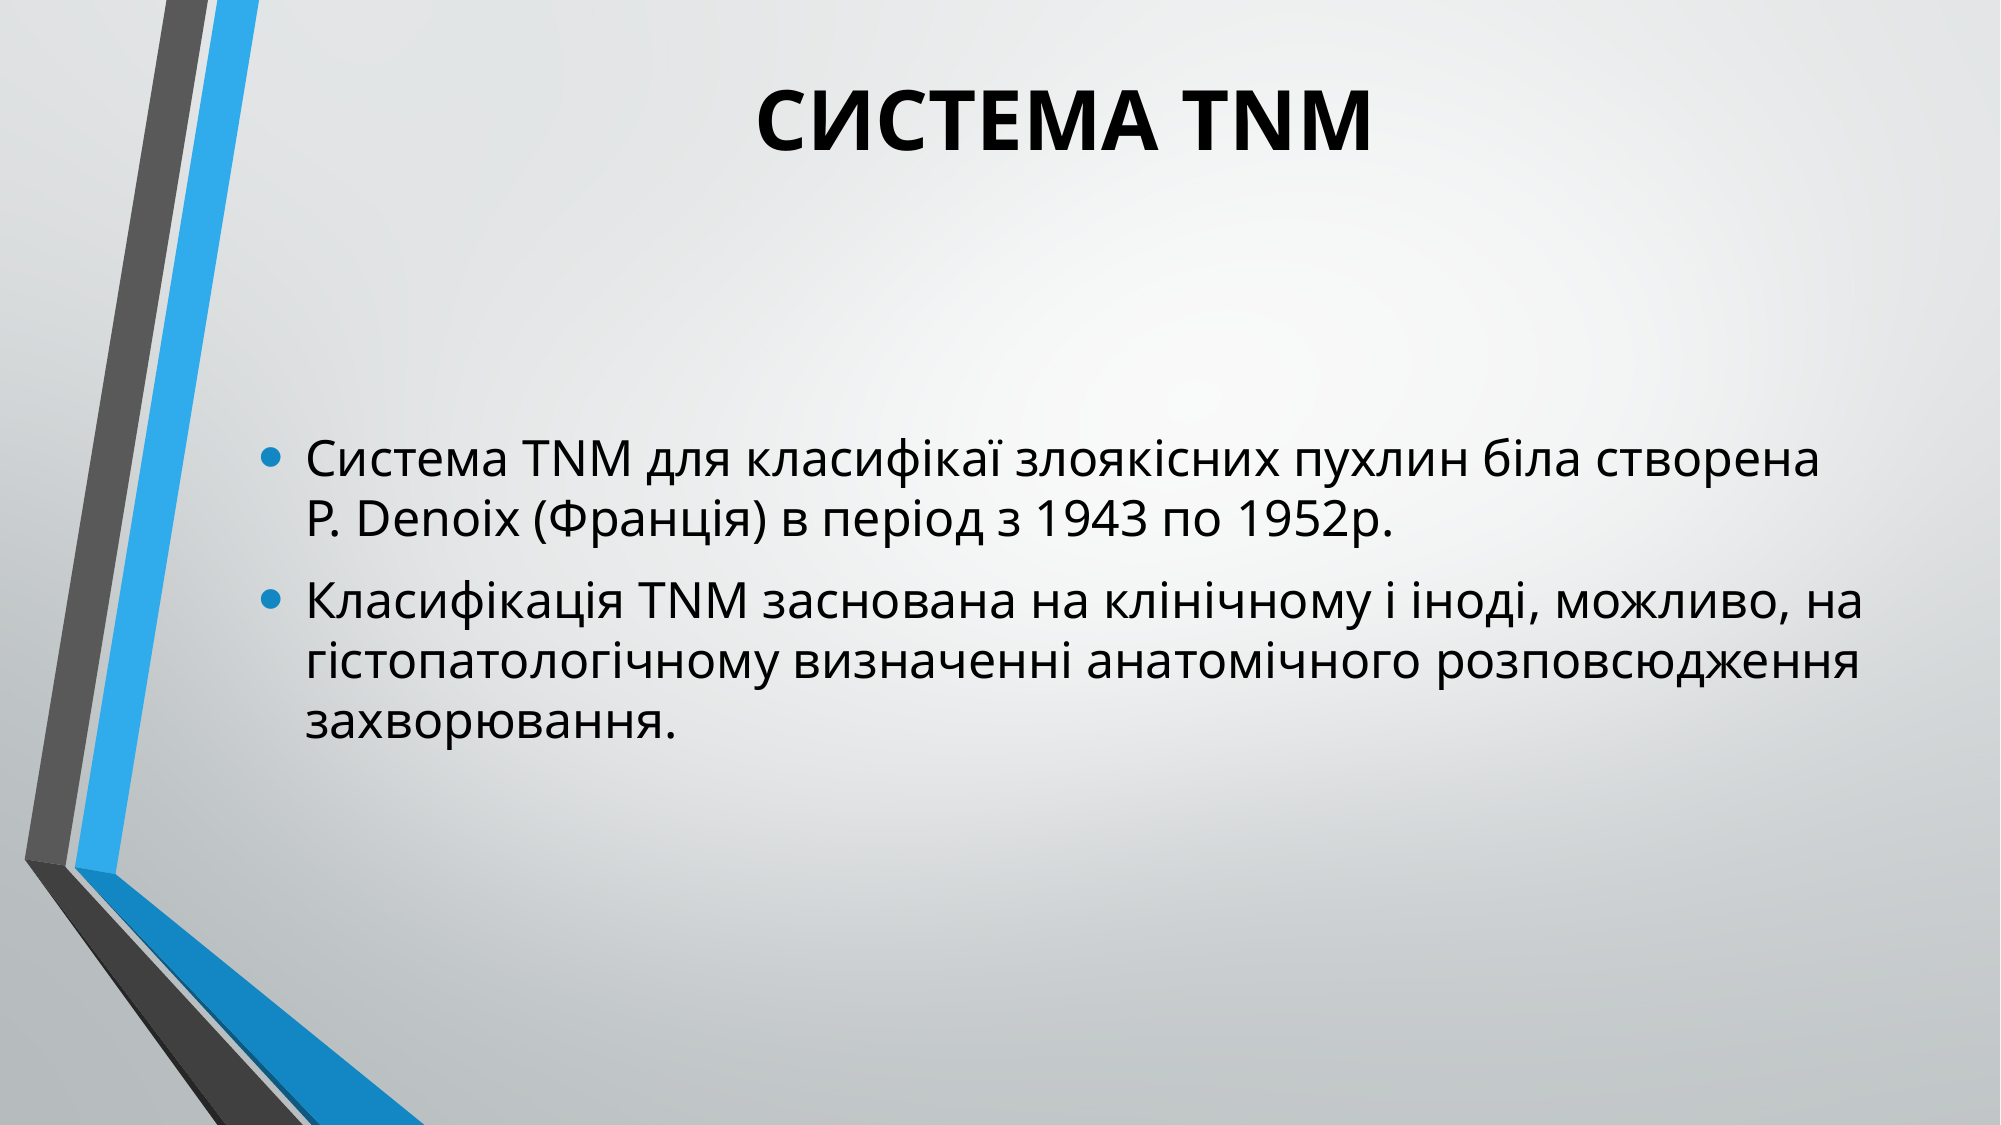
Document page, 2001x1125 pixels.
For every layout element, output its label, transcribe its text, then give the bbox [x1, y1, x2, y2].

title СИСТЕМА TNM [243, 47, 1887, 188]
list Система TNM для класифікаї злоякісних пухлин біла створена P. Denoix (Франція) в період з 1943 по 1952р. Класифікація TNM заснована на клінічному і іноді, можливо, на гістопатологічному визначенні анатомічного розповсюдження захворювання. [243, 188, 1887, 987]
